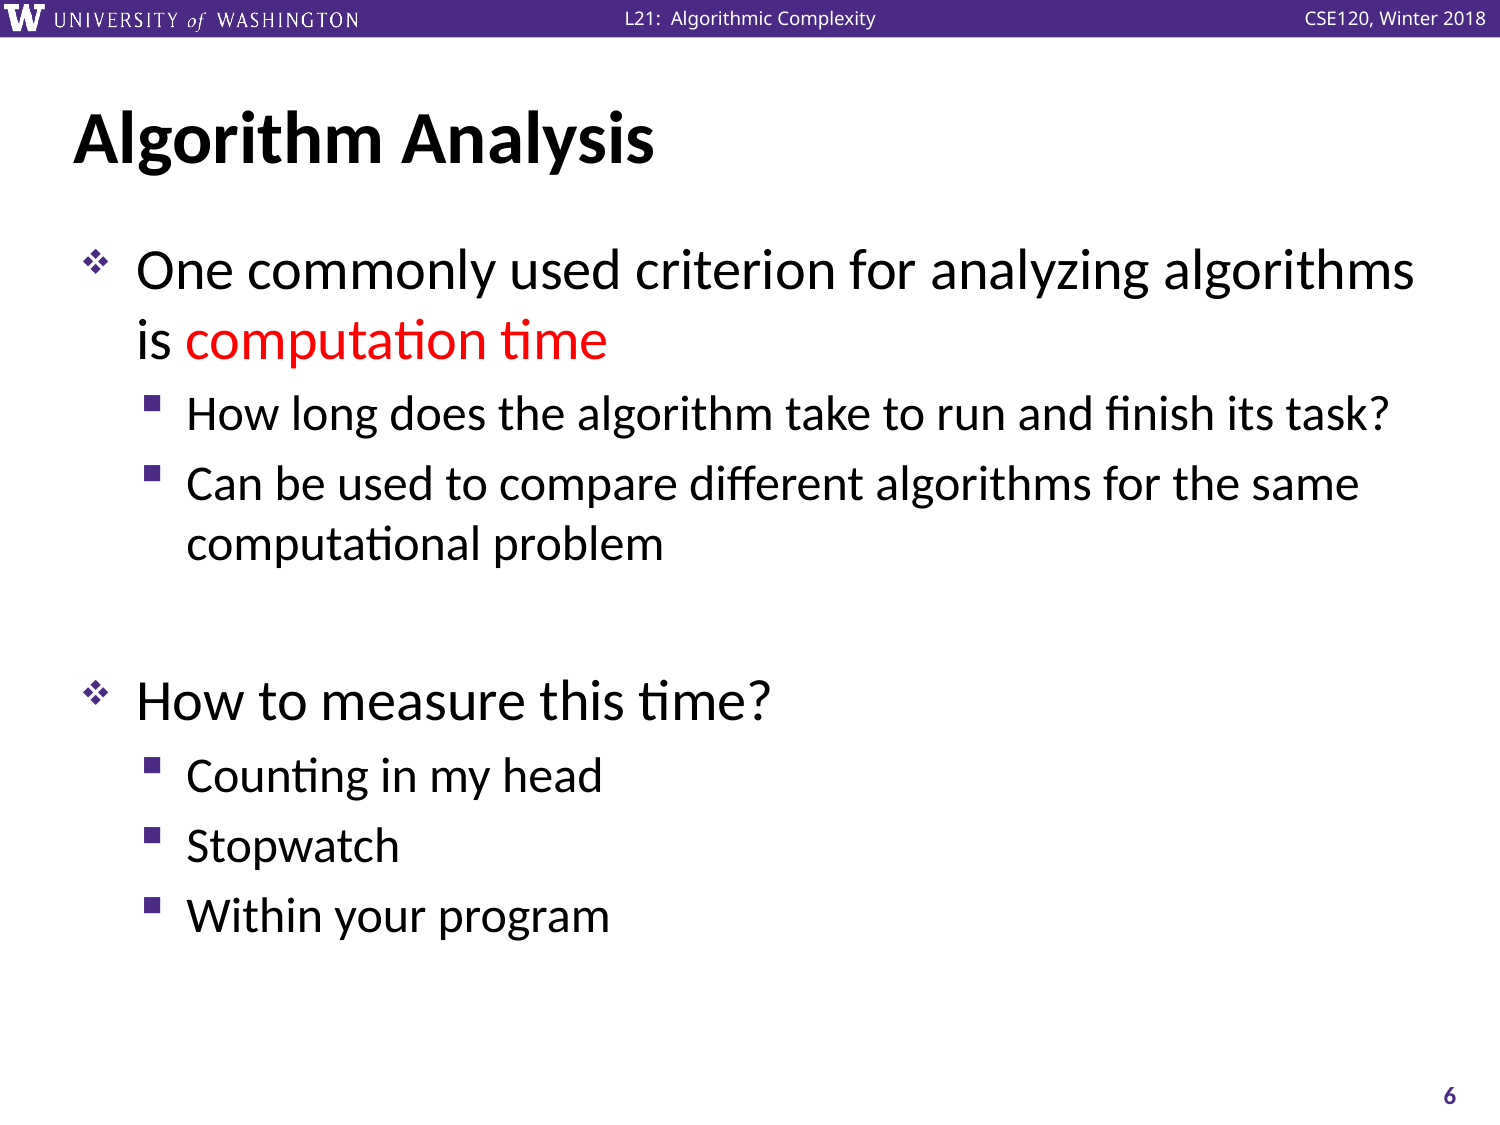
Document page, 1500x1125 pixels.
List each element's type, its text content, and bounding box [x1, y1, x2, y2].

slide_number 6 [1400, 1065, 1500, 1125]
title Algorithm Analysis [58, 71, 1438, 197]
list One commonly used criterion for analyzing algorithms is computation time How long does the algorithm take to run and finish its task? Can be used to compare different algorithms for the same computational problem How to measure this time? Counting in my head Stopwatch Within your program [64, 223, 1438, 1040]
picture [4, 4, 358, 32]
